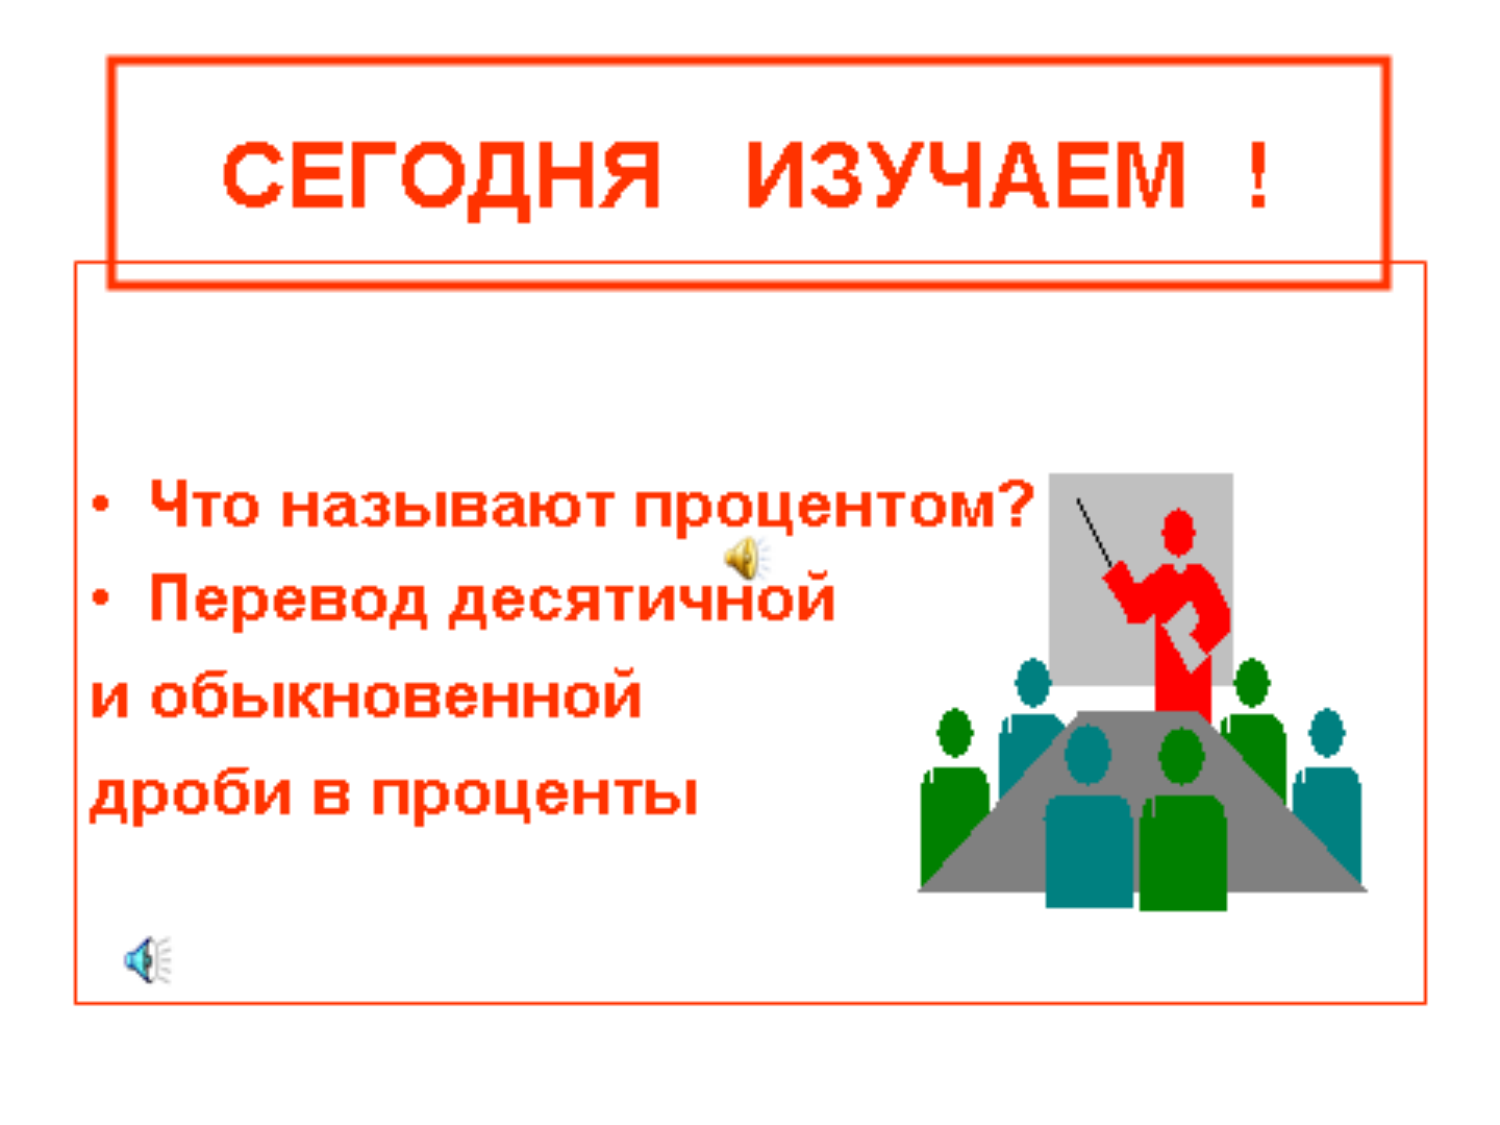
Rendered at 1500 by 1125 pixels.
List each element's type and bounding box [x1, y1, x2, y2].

list [0, 0, 1500, 1125]
